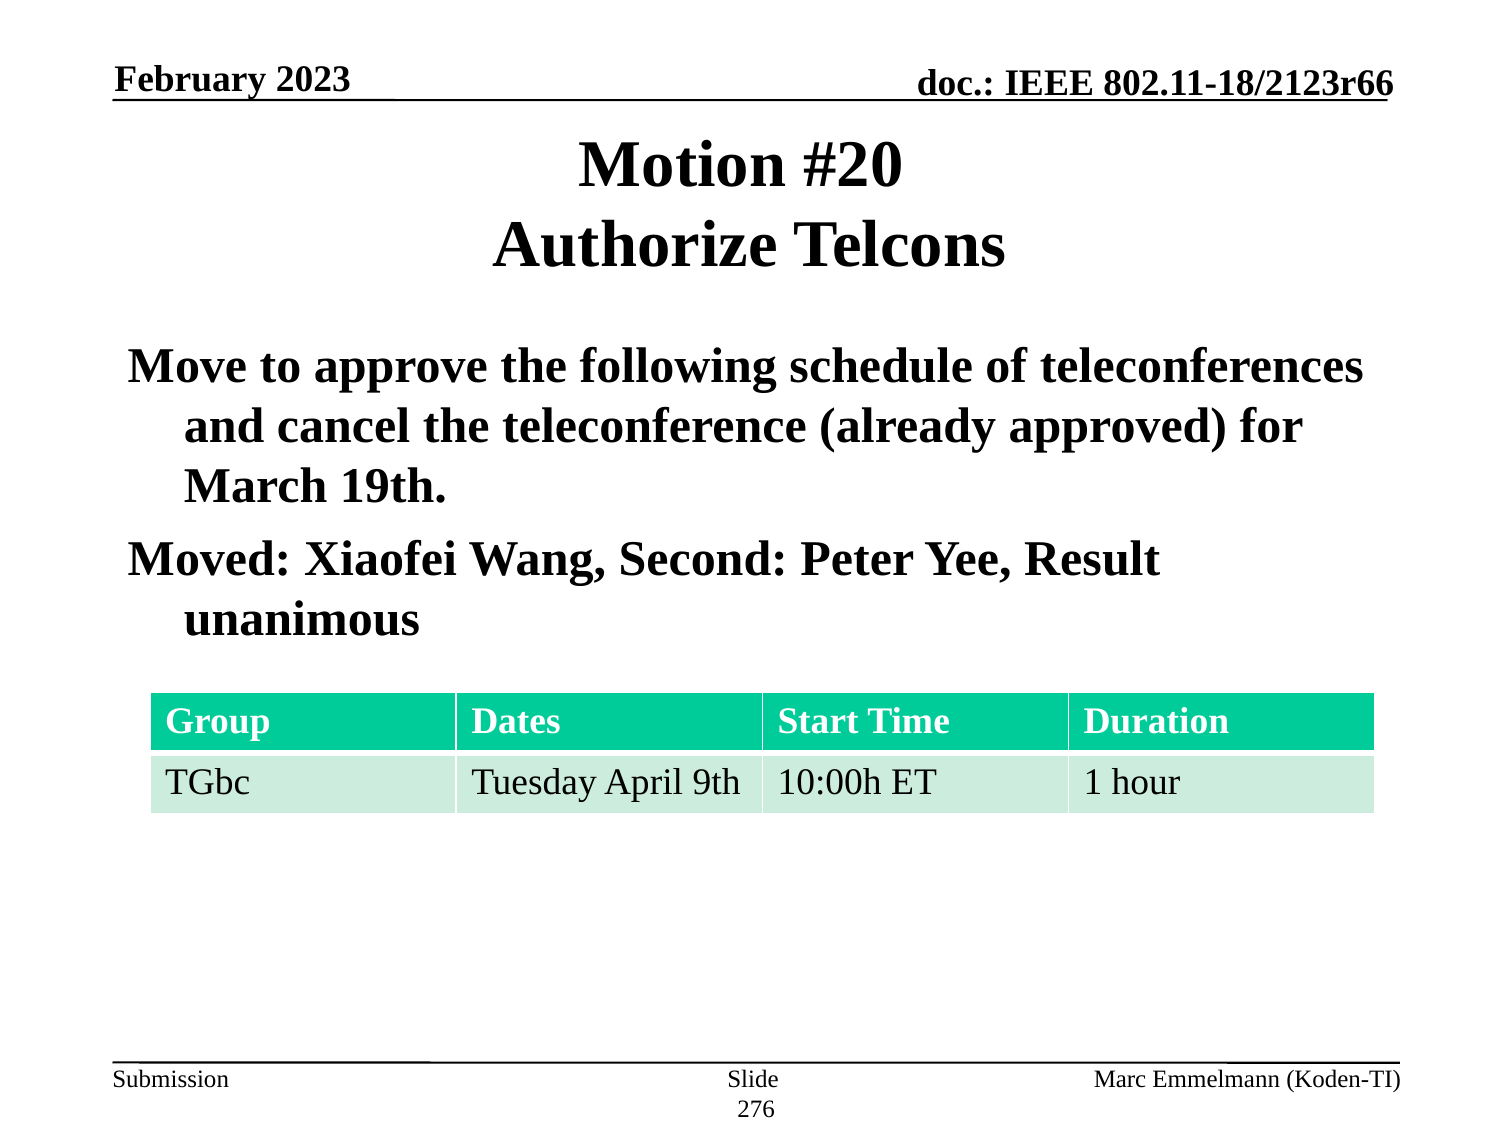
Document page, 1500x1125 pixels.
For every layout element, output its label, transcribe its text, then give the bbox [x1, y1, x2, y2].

title Motion #20 Authorize Telcons [112, 112, 1388, 288]
table_cell Tuesday April 9th [457, 756, 762, 813]
list Move to approve the following schedule of teleconferences and cancel the teleconference (already approved) for March 19th. Moved: Xiaofei Wang, Second: Peter Yee, Result unanimous [112, 324, 1388, 658]
table_cell TGbc [151, 756, 455, 813]
slide_number Slide 276 [712, 1061, 800, 1123]
table_header Duration [1069, 693, 1374, 750]
table_cell 1 hour [1069, 756, 1374, 813]
table_header Start Time [763, 693, 1068, 750]
table_cell 10:00h ET [763, 756, 1068, 813]
table_header Dates [457, 693, 762, 750]
footer Marc Emmelmann (Koden-TI) [878, 1061, 1402, 1093]
table_header Group [151, 693, 455, 750]
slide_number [114, 54, 423, 100]
